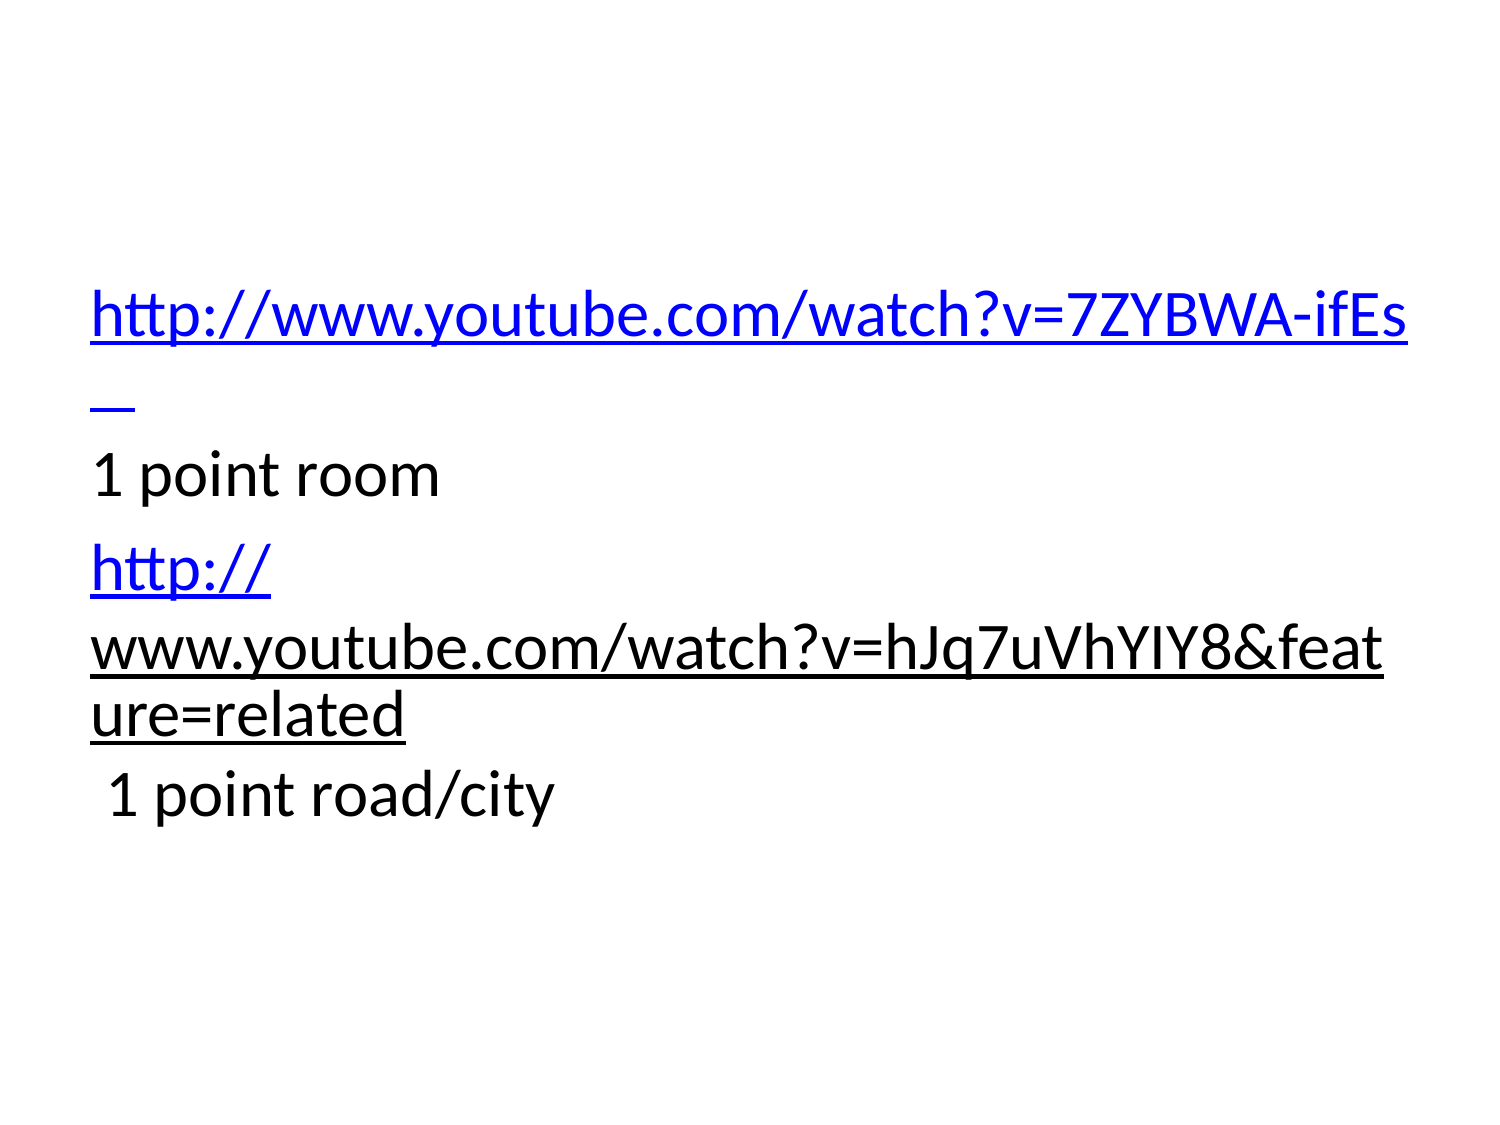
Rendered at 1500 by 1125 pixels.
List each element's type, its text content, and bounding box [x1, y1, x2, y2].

list http://www.youtube.com/watch?v=7ZYBWA-ifEs 1 point room http://www.youtube.com/watch?v=hJq7uVhYIY8&feature=related 1 point road/city [75, 262, 1425, 1005]
